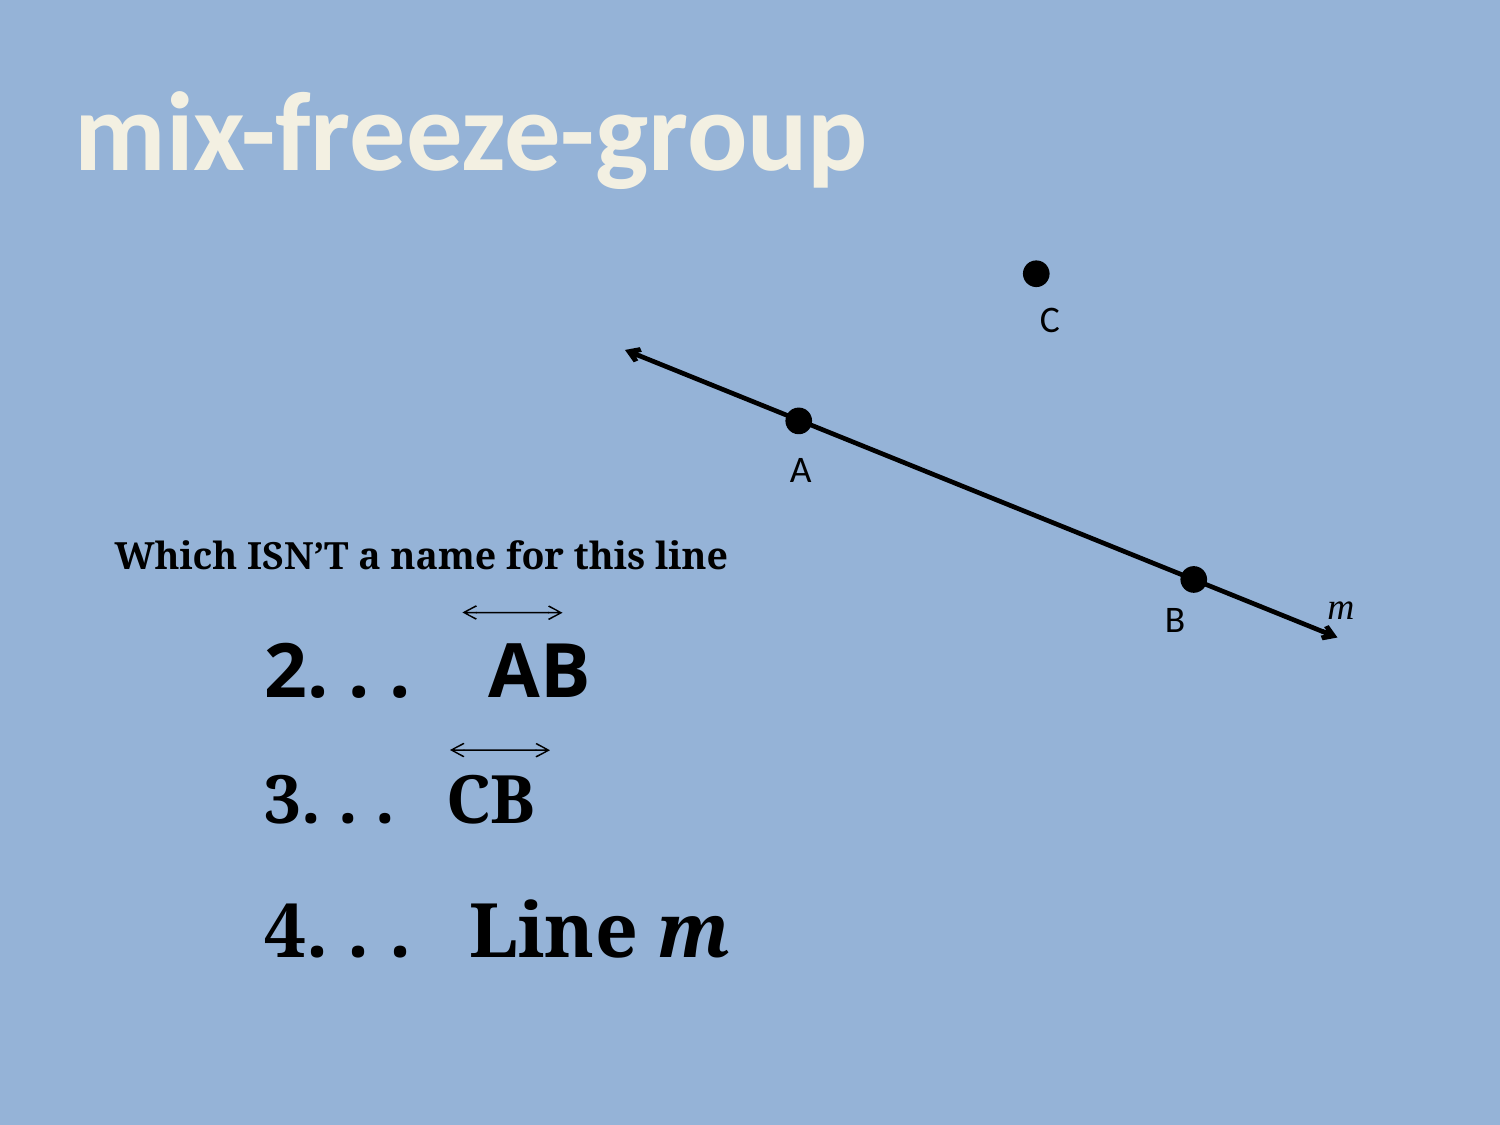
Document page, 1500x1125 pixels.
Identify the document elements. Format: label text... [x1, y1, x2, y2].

text_box mix-freeze-group [59, 49, 884, 200]
text_box m [1341, 574, 1425, 635]
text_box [624, 349, 1338, 638]
text_box Which ISN’T a name for this line 2. . . AB 3. . . CB 4. . . Line m [99, 524, 763, 980]
text_box [1022, 260, 1050, 287]
text_box C [1025, 287, 1138, 348]
